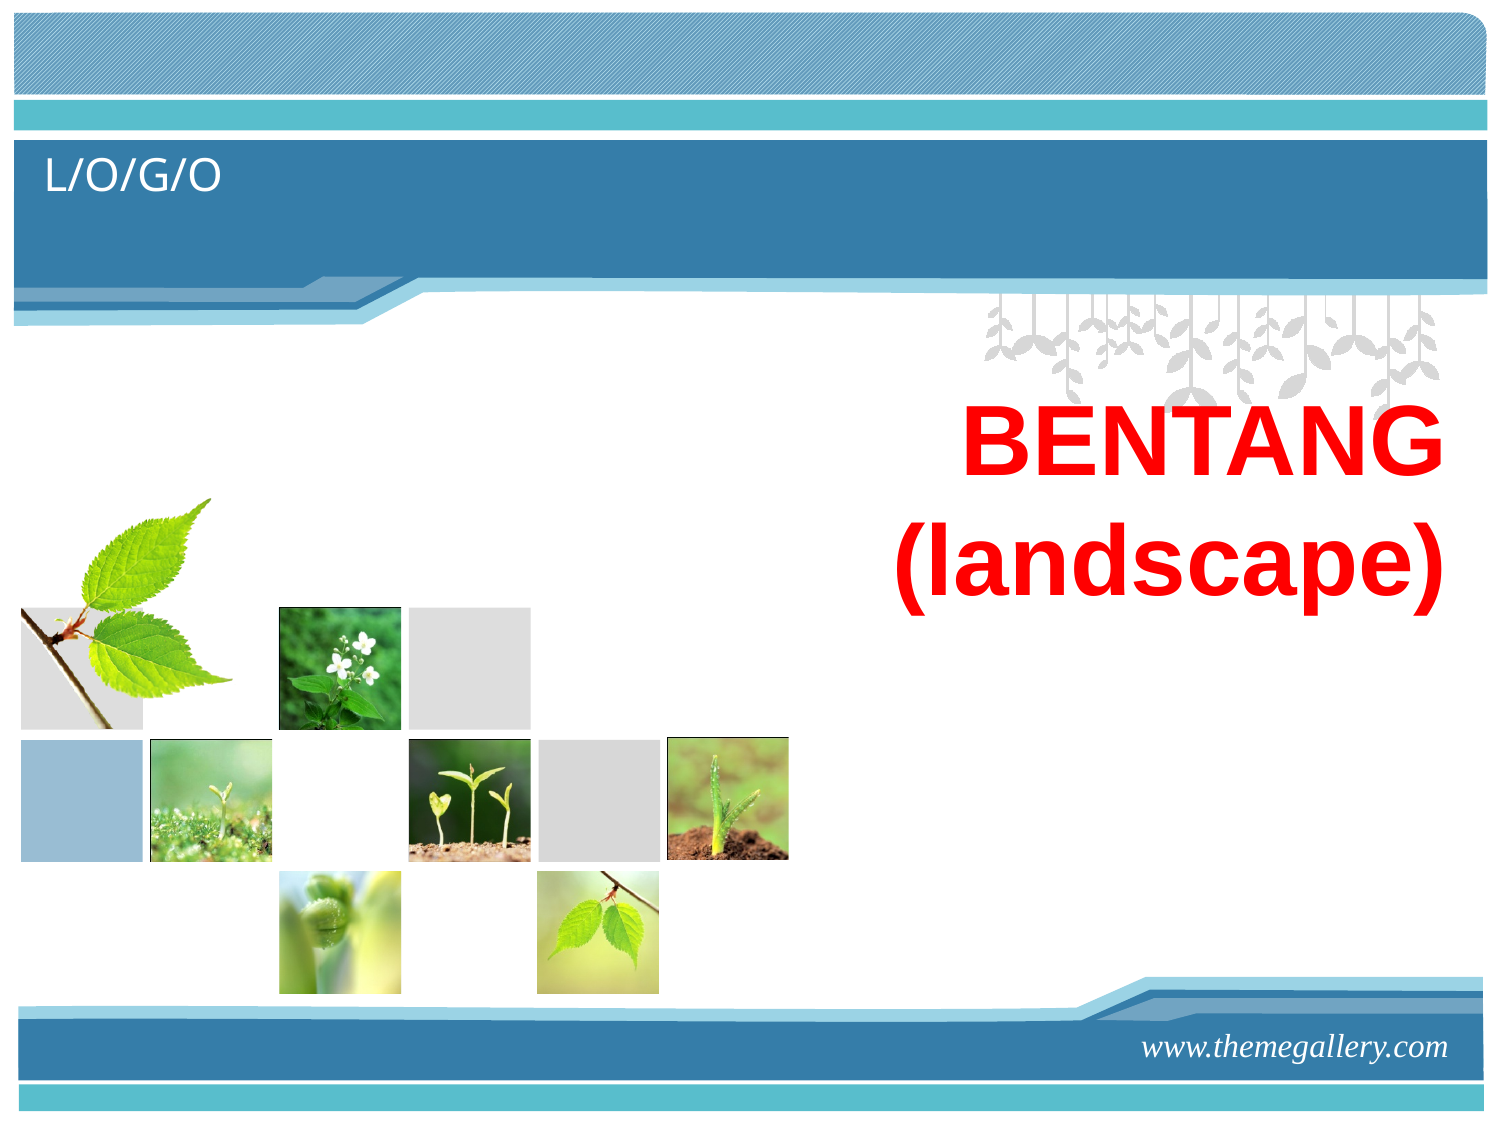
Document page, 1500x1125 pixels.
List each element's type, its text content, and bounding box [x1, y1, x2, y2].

picture [667, 737, 789, 860]
title BENTANG (landscape) [474, 374, 1463, 617]
picture [21, 477, 243, 729]
picture [150, 739, 273, 862]
picture [537, 871, 659, 994]
picture [408, 739, 531, 862]
picture [279, 871, 402, 994]
picture [279, 607, 402, 730]
subtitle www.themegallery.com [674, 1016, 1465, 1083]
